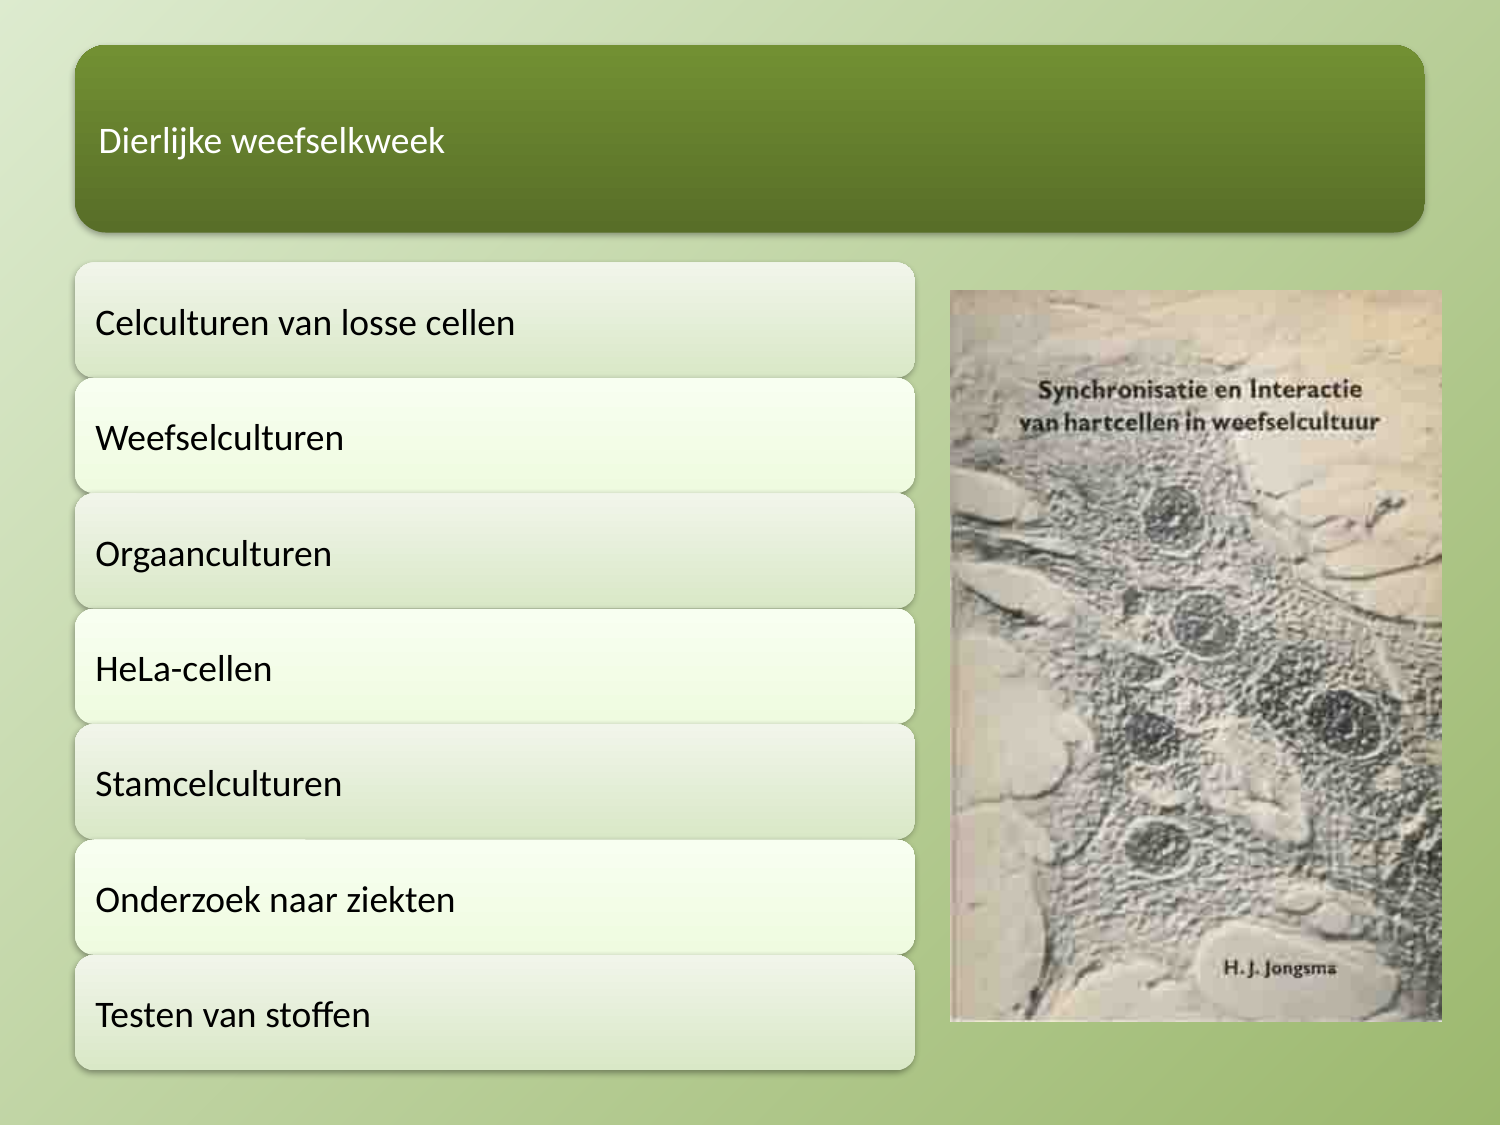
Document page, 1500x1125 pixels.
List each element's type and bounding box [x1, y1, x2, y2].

list [74, 262, 916, 1071]
text_box [74, 44, 1426, 233]
picture [950, 290, 1442, 1023]
